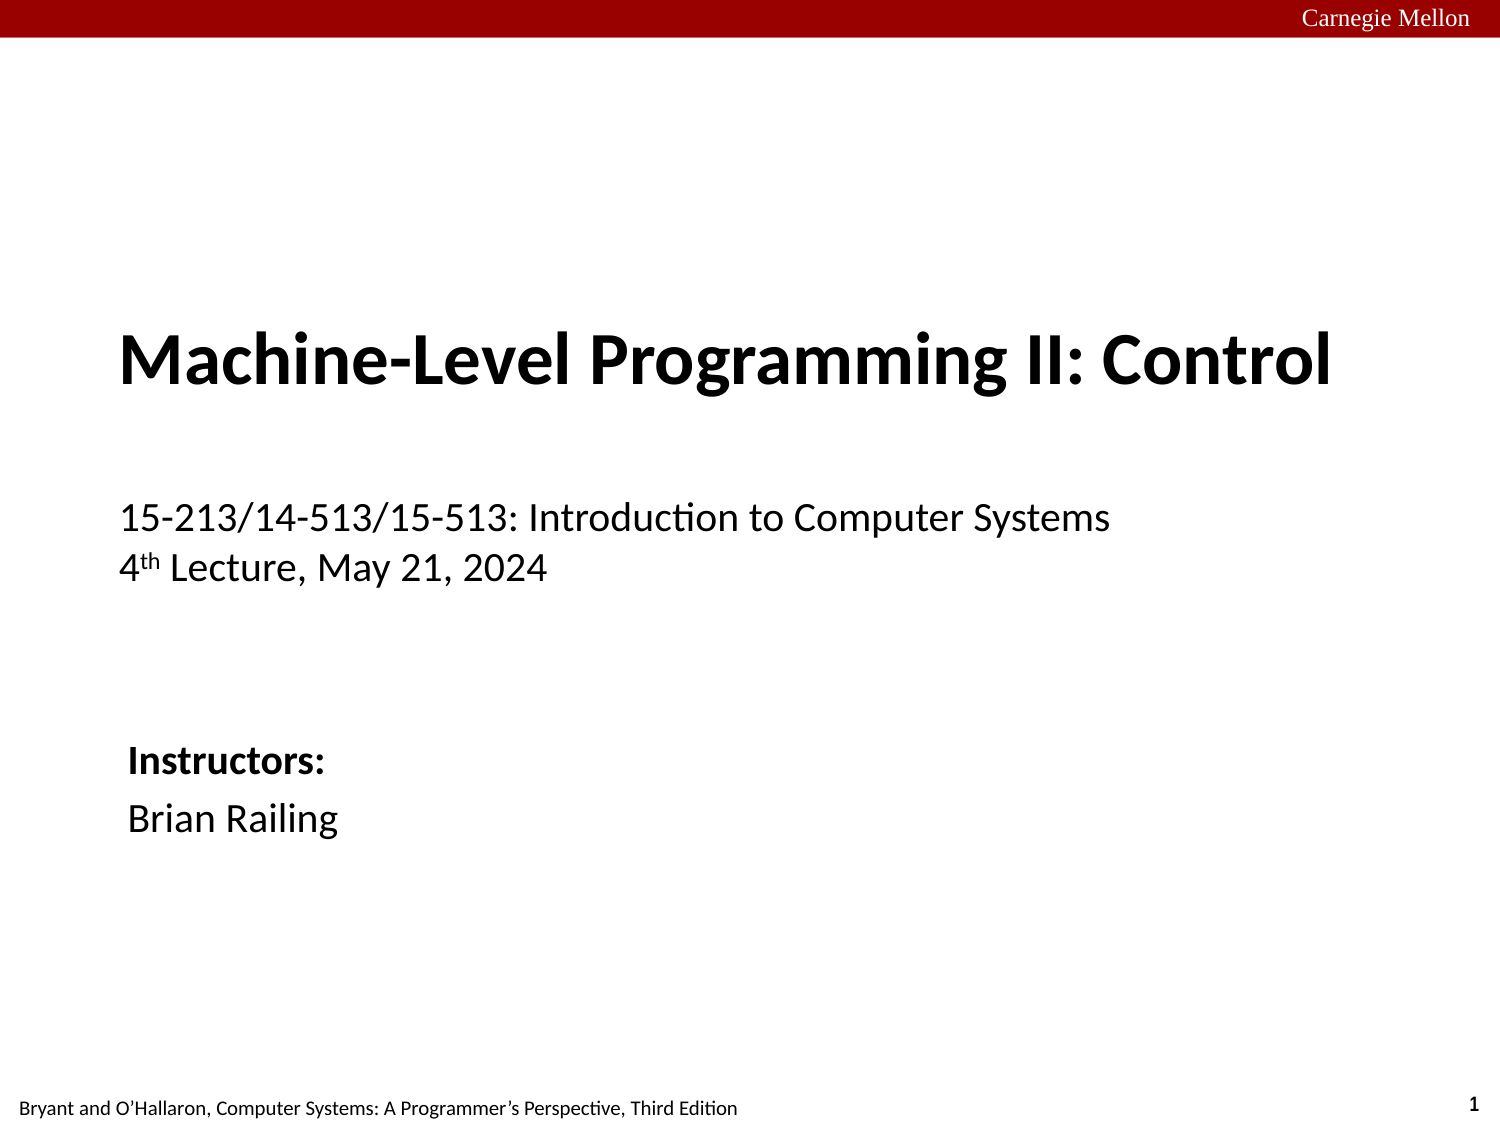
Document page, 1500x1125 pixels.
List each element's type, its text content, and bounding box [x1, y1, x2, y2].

title Machine-Level Programming II: Control 15-213/14-513/15-513: Introduction to Computer Systems 4th Lecture, May 21, 2024 [112, 237, 1388, 663]
text_box Instructors: Brian Railing [112, 724, 1500, 963]
text_box Carnegie Mellon [1295, 0, 1500, 37]
text_box [0, 0, 1500, 38]
